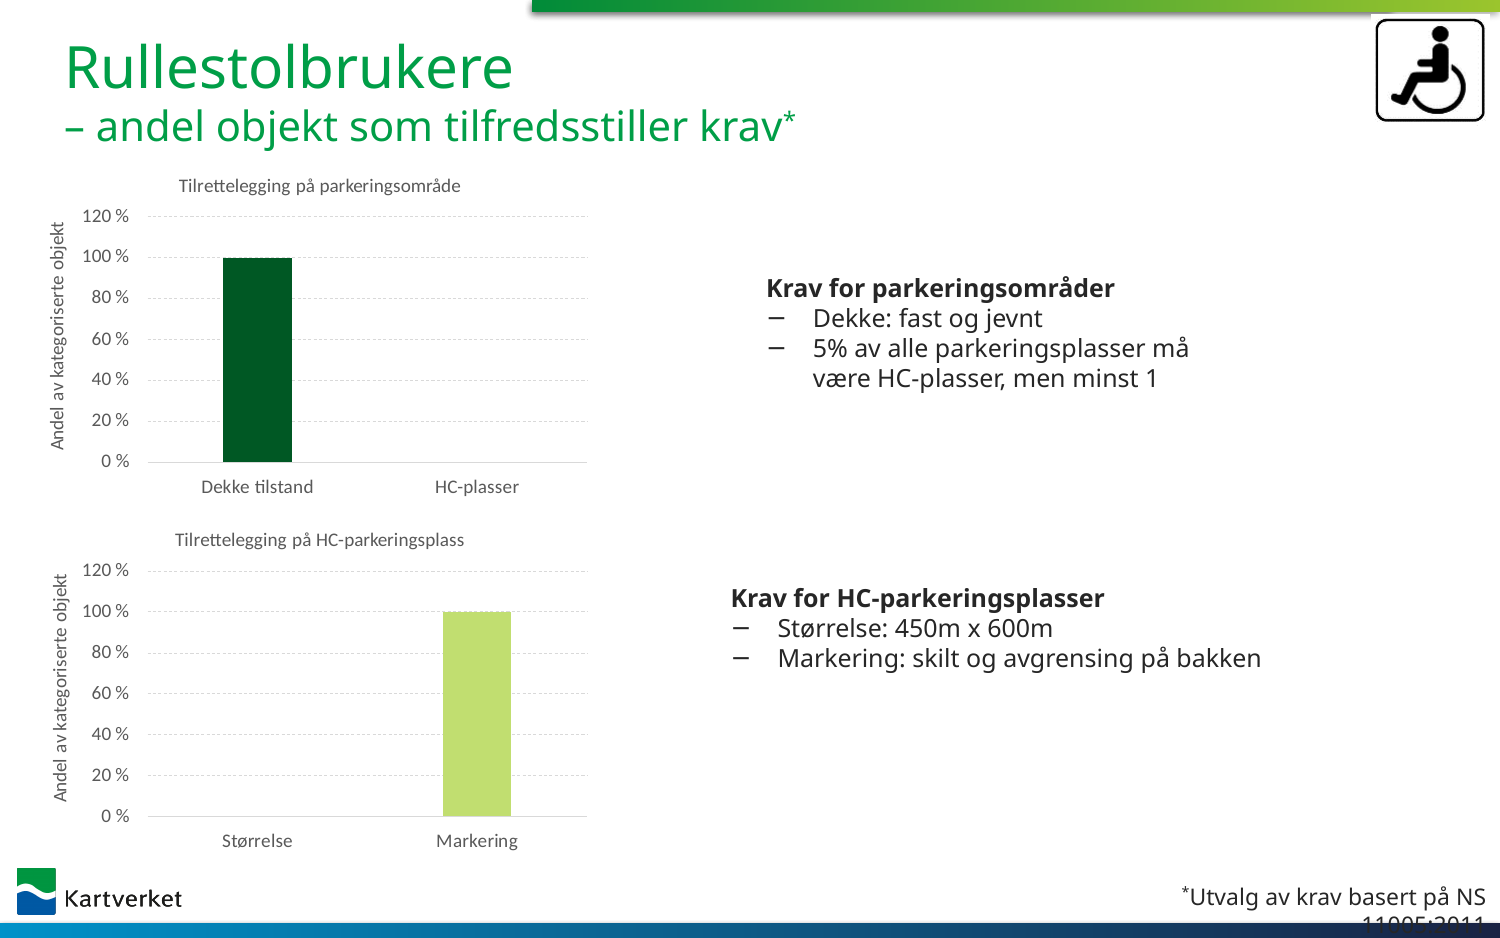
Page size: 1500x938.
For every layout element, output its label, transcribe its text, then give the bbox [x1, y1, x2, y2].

text_box *Utvalg av krav basert på NS 11005:2011 [1068, 873, 1500, 938]
picture [1371, 13, 1491, 127]
picture [41, 166, 598, 505]
text_box Rullestolbrukere – andel objekt som tilfredsstiller krav* [49, 23, 1431, 158]
text_box Krav for parkeringsområder Dekke: fast og jevnt 5% av alle parkeringsplasser må være HC-plasser, men minst 1 [751, 264, 1232, 400]
text_box Krav for HC-parkeringsplasser Størrelse: 450m x 600m Markering: skilt og avgrensing på bakken [715, 574, 1278, 680]
picture [41, 520, 598, 859]
